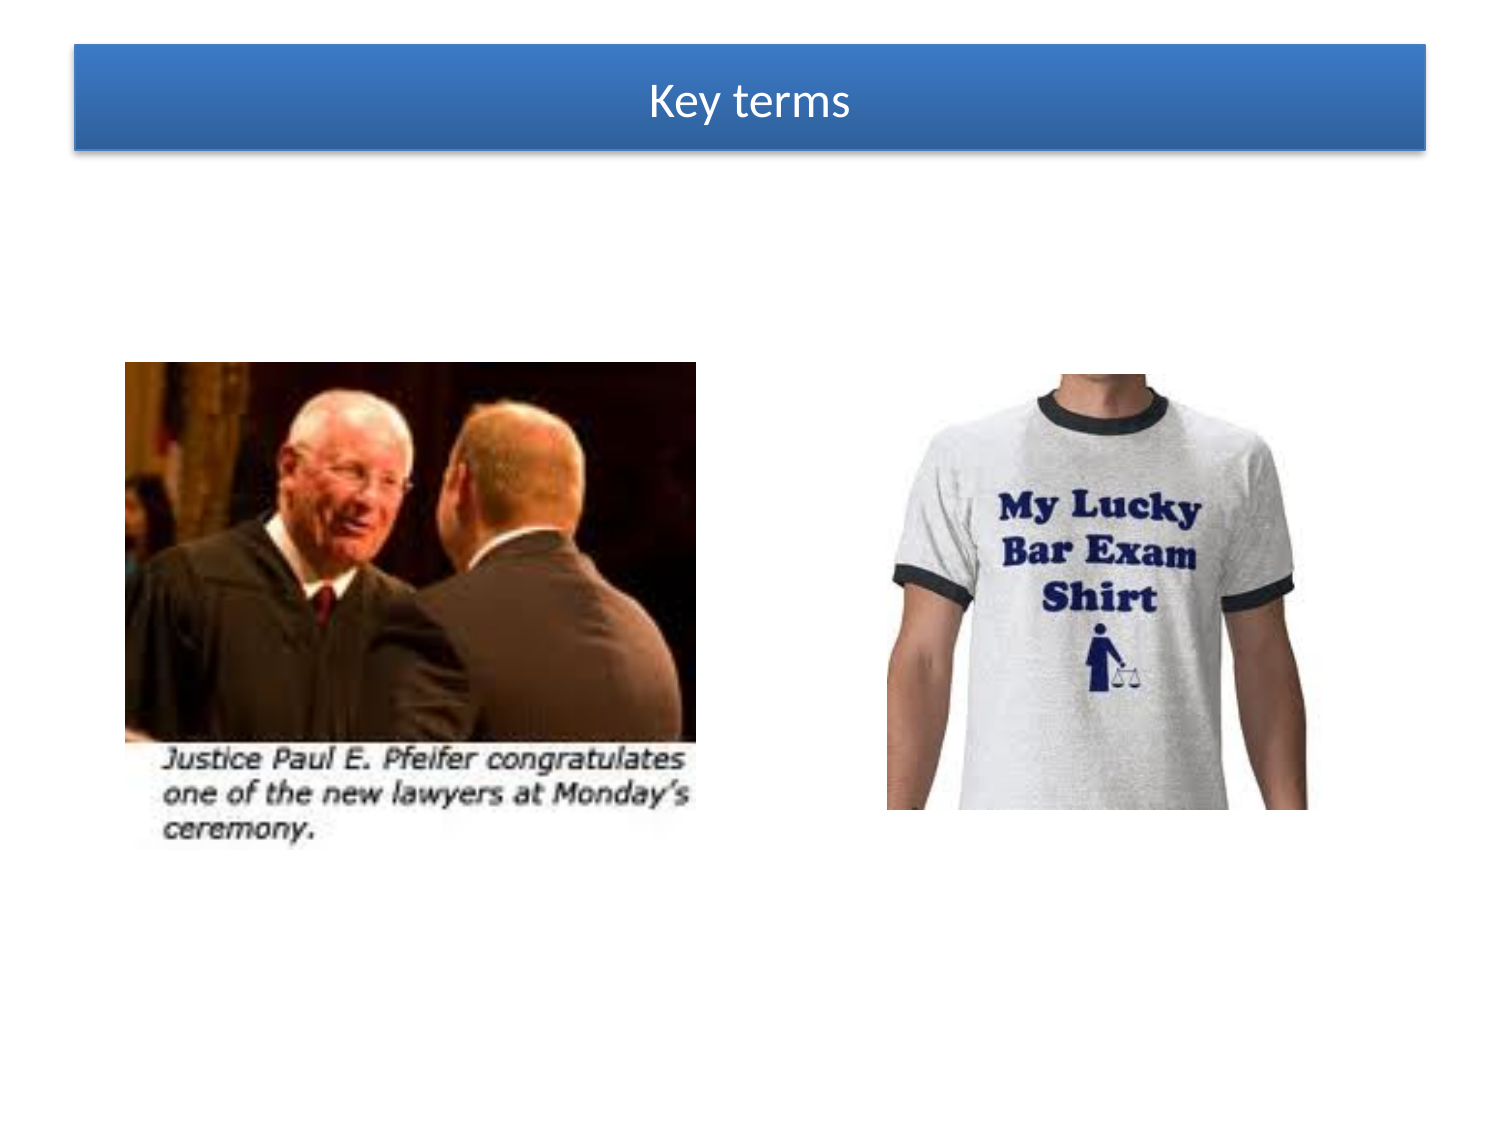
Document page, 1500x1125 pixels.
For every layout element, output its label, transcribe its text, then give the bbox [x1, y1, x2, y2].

title Key terms [74, 44, 1426, 151]
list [124, 362, 696, 851]
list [887, 374, 1323, 810]
